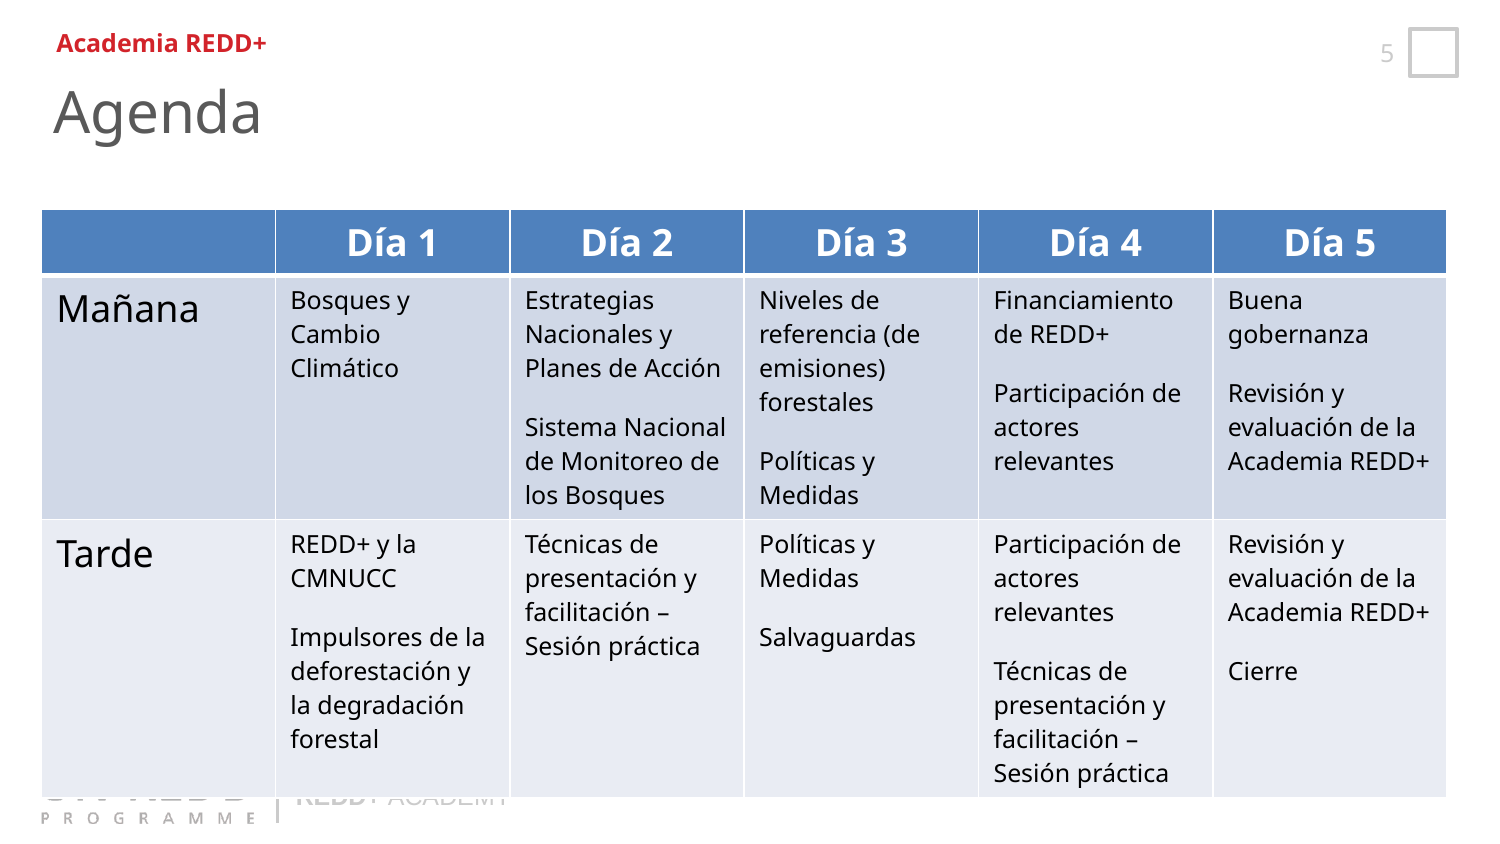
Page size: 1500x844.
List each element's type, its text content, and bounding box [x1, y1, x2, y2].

table_header Día 5 [1214, 210, 1446, 273]
table_cell Buena gobernanza Revisión y evaluación de la Academia REDD+ [1214, 278, 1446, 519]
table_cell Políticas y Medidas Salvaguardas [745, 520, 978, 797]
list Academia REDD+ [41, 20, 821, 68]
list Agenda [38, 67, 1294, 186]
table_cell Financiamiento de REDD+ Participación de actores relevantes [979, 278, 1212, 519]
table_cell Niveles de referencia (de emisiones) forestales Políticas y Medidas [745, 278, 978, 519]
table_cell Estrategias Nacionales y Planes de Acción Sistema Nacional de Monitoreo de los Bosques [511, 278, 743, 519]
table_header Día 2 [511, 210, 743, 273]
picture [41, 799, 254, 824]
table_cell Revisión y evaluación de la Academia REDD+ Cierre [1214, 520, 1446, 797]
table_header Día 1 [276, 210, 509, 273]
table_cell Participación de actores relevantes Técnicas de presentación y facilitación – Sesión práctica [979, 520, 1212, 797]
table_cell Bosques y Cambio Climático [276, 278, 509, 519]
table_header Día 4 [979, 210, 1212, 273]
table_header Día 3 [745, 210, 978, 273]
table_cell REDD+ y la CMNUCC Impulsores de la deforestación y la degradación forestal [276, 520, 509, 797]
table_header [42, 210, 275, 273]
table_cell Mañana [42, 278, 275, 519]
table_cell Tarde [42, 520, 275, 797]
table_cell Técnicas de presentación y facilitación – Sesión práctica [511, 520, 743, 797]
